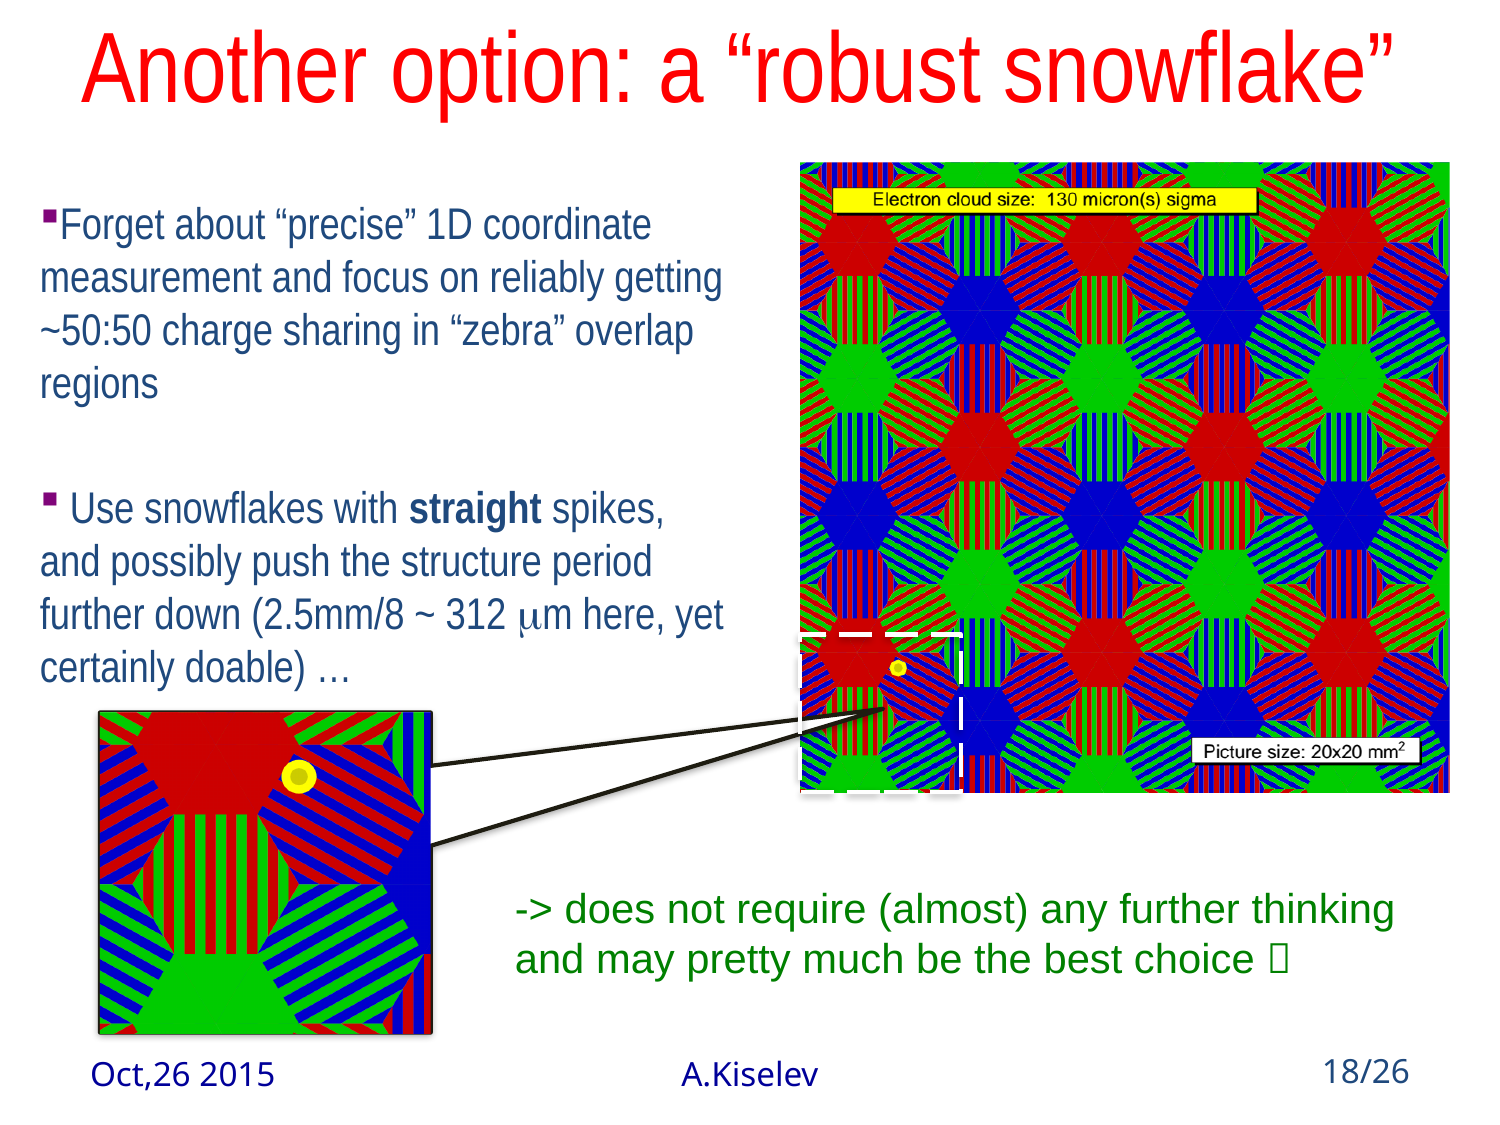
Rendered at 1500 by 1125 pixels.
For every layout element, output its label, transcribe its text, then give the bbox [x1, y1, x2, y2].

text_box [436, 719, 793, 845]
title Another option: a “robust snowflake” [0, 0, 1500, 125]
slide_number 18/26 [1074, 1042, 1425, 1103]
text_box -> does not require (almost) any further thinking and may pretty much be the best choice  [499, 874, 1475, 990]
text_box Forget about “precise” 1D coordinate measurement and focus on reliably getting ~50:50 charge sharing in “zebra” overlap regions Use snowflakes with straight spikes, and possibly push the structure period further down (2.5mm/8 ~ 312 mm here, yet certainly doable) … [24, 187, 750, 700]
picture [799, 162, 1450, 793]
footer A.Kiselev [512, 1042, 988, 1103]
picture [99, 712, 431, 1034]
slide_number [75, 1042, 425, 1103]
